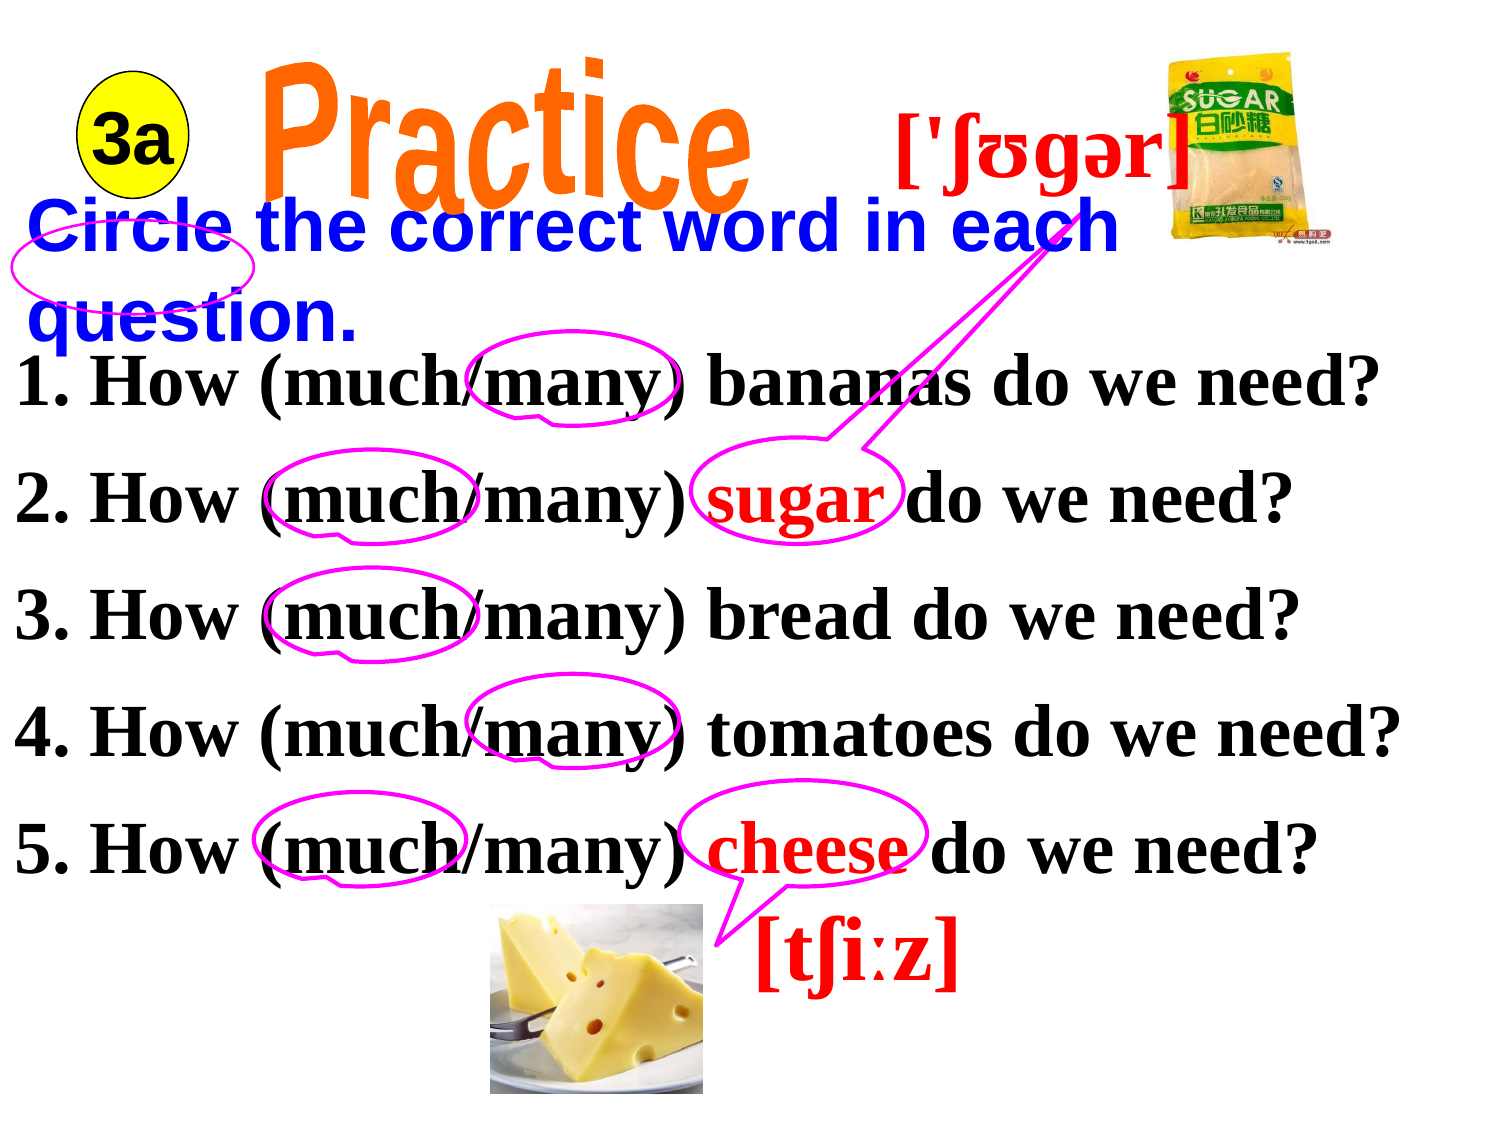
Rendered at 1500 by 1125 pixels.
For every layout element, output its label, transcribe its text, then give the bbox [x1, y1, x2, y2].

text_box 1. How (much/many) bananas do we need? 2. How (much/many) sugar do we need? 3. How (much/many) bread do we need? 4. How (much/many) tomatoes do we need? 5. How (much/many) cheese do we need? [0, 295, 1500, 896]
picture [1139, 47, 1341, 249]
text_box [464, 671, 682, 771]
text_box ['ʃʊɡər] [877, 78, 1134, 203]
text_box [263, 447, 481, 547]
text_box [11, 219, 254, 315]
text_box Circle the correct word in each question. [11, 213, 1483, 320]
text_box [tʃiːz] [738, 881, 1002, 1007]
text_box [263, 565, 481, 665]
text_box [714, 884, 738, 948]
text_box [688, 320, 986, 547]
text_box [464, 329, 682, 428]
picture [489, 904, 704, 1095]
text_box 3a [76, 71, 189, 199]
text_box [677, 778, 930, 881]
text_box [251, 789, 469, 889]
